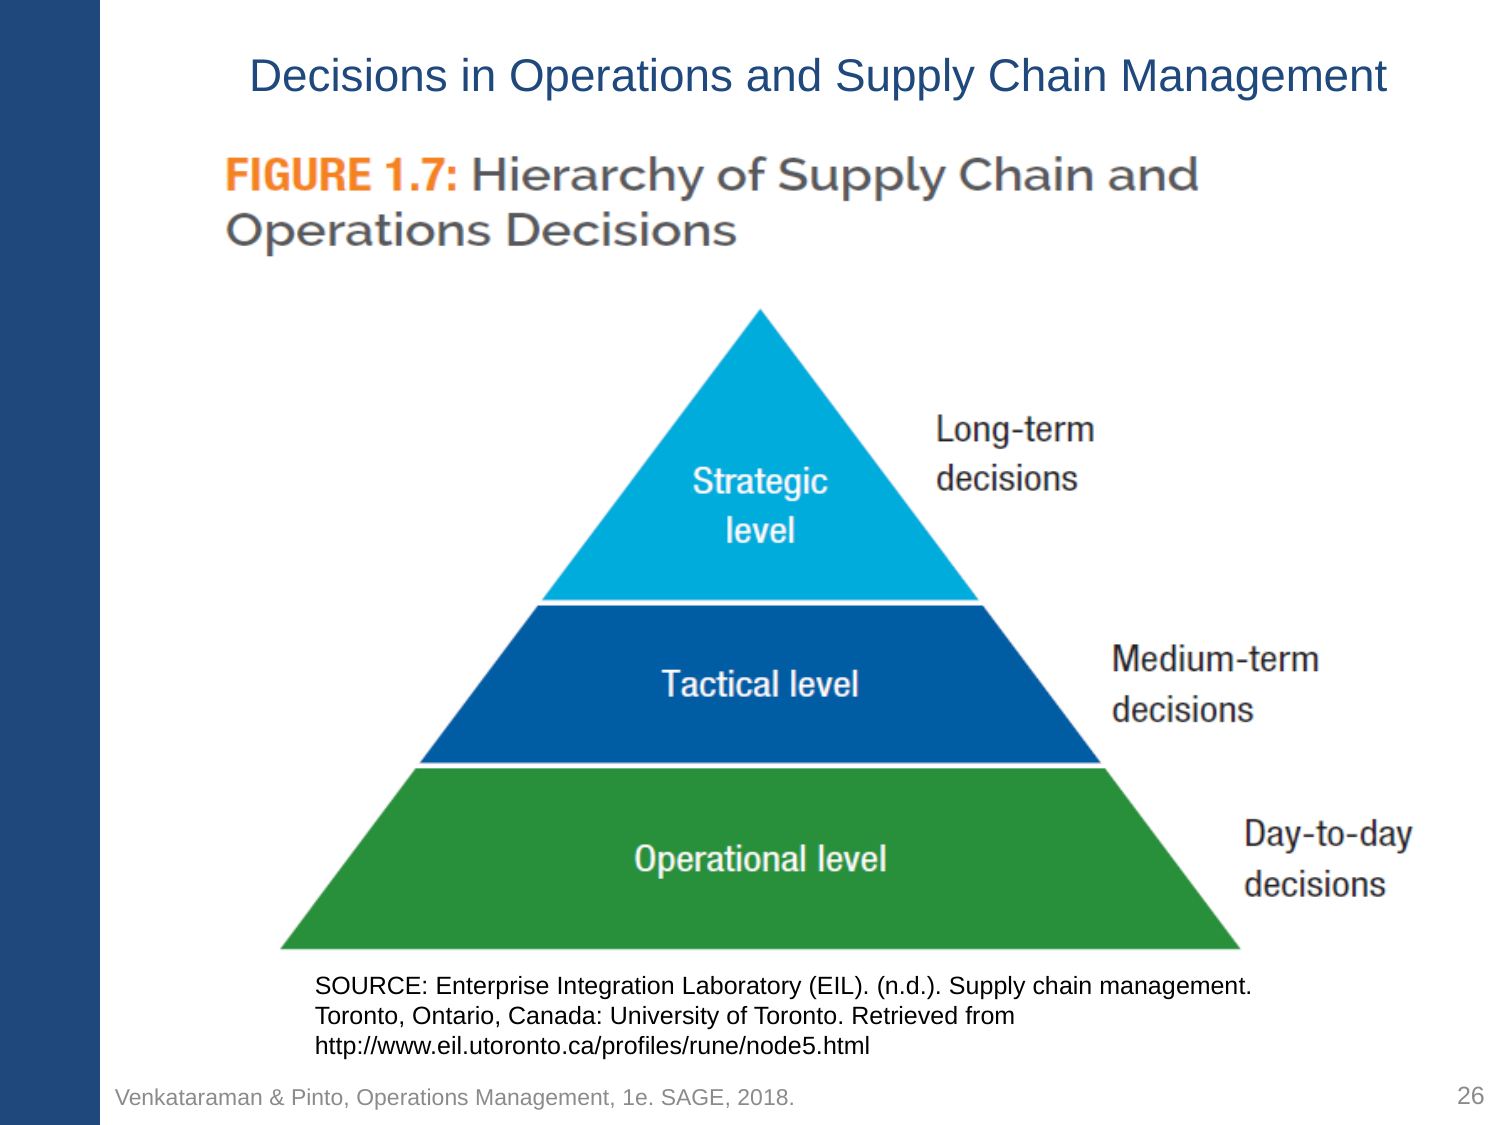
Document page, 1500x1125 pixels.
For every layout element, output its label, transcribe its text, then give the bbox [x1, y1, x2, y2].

picture [212, 149, 1426, 988]
text_box SOURCE: Enterprise Integration Laboratory (EIL). (n.d.). Supply chain management. Toronto, Ontario, Canada: University of Toronto. Retrieved from http://www.eil.utoronto.ca/profiles/rune/node5.html [299, 997, 1338, 1068]
slide_number 26 [1425, 1065, 1500, 1125]
footer Venkataraman & Pinto, Operations Management, 1e. SAGE, 2018. [99, 1074, 1250, 1125]
title Decisions in Operations and Supply Chain Management [187, 0, 1450, 167]
